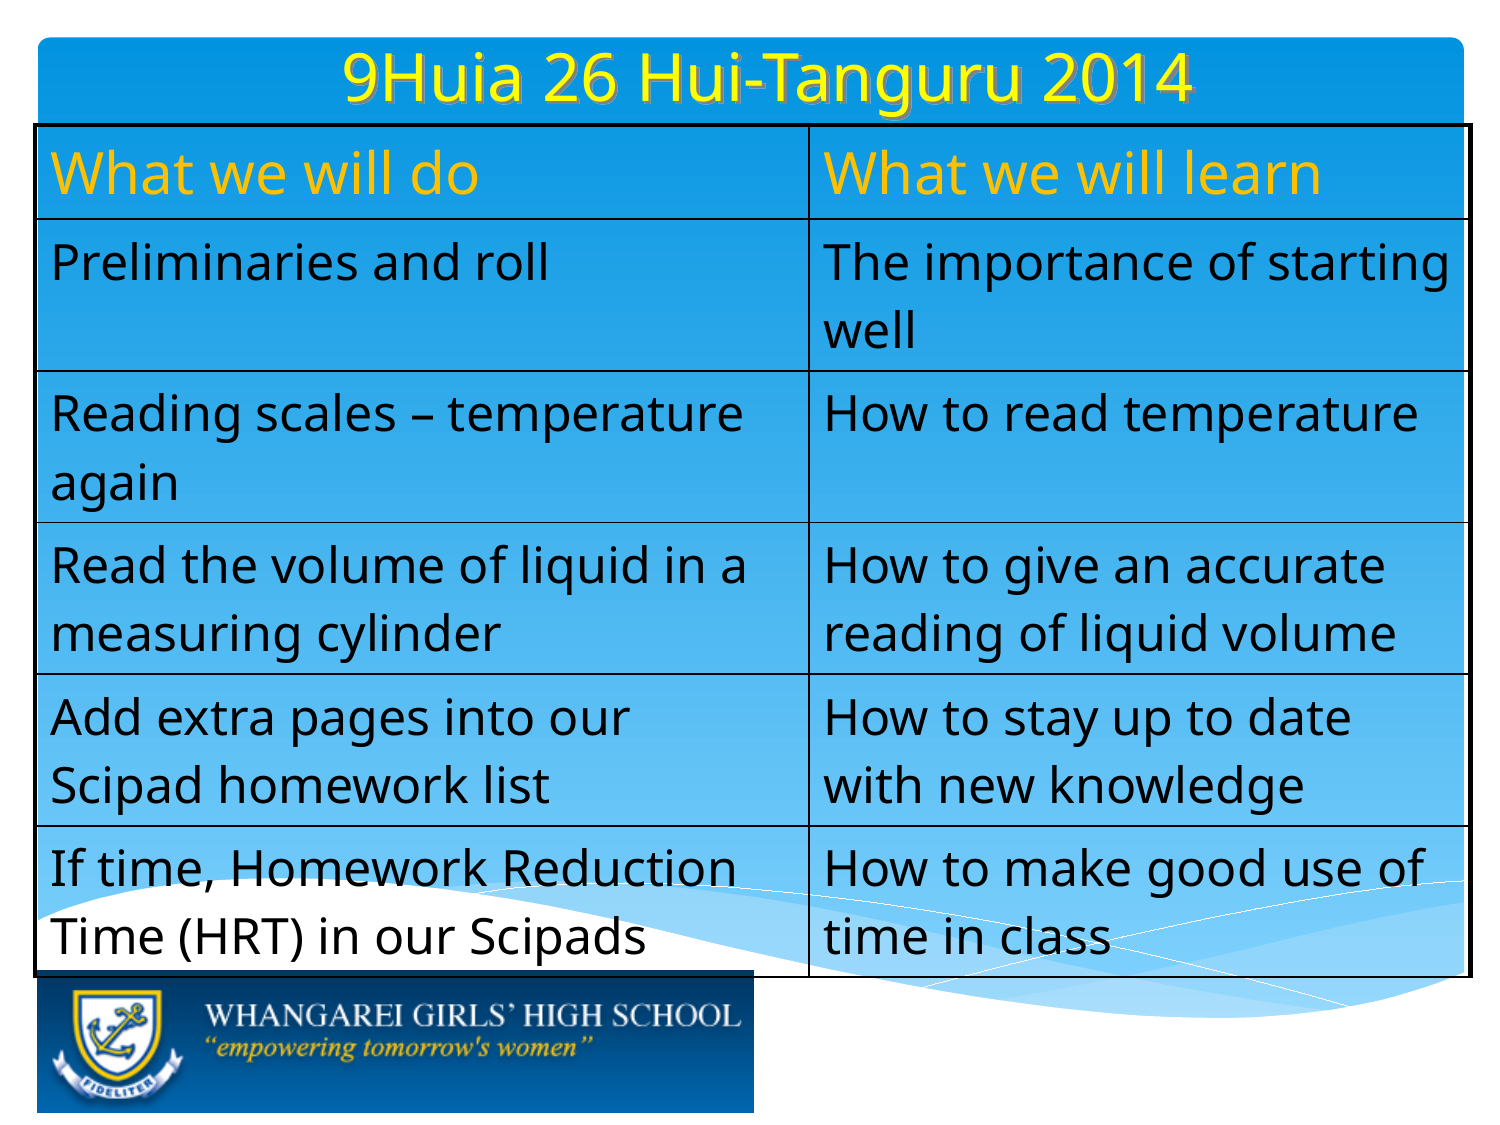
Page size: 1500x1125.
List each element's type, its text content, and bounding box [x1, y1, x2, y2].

table_cell Reading scales – temperature again [37, 372, 808, 522]
table_cell How to make good use of time in class [810, 827, 1468, 976]
table_cell The importance of starting well [810, 220, 1468, 370]
picture [37, 970, 754, 1113]
table_header What we will learn [810, 127, 1468, 218]
table_cell Read the volume of liquid in a measuring cylinder [37, 523, 808, 673]
table_cell How to stay up to date with new knowledge [810, 675, 1468, 825]
table_cell Preliminaries and roll [37, 220, 808, 370]
table_cell If time, Homework Reduction Time (HRT) in our Scipads [37, 827, 808, 976]
table_header What we will do [37, 127, 808, 218]
text_box 9Huia 26 Hui-Tanguru 2014 [162, 24, 1375, 123]
table_cell Add extra pages into our Scipad homework list [37, 675, 808, 825]
table_cell How to read temperature [810, 372, 1468, 522]
table_cell How to give an accurate reading of liquid volume [810, 523, 1468, 673]
